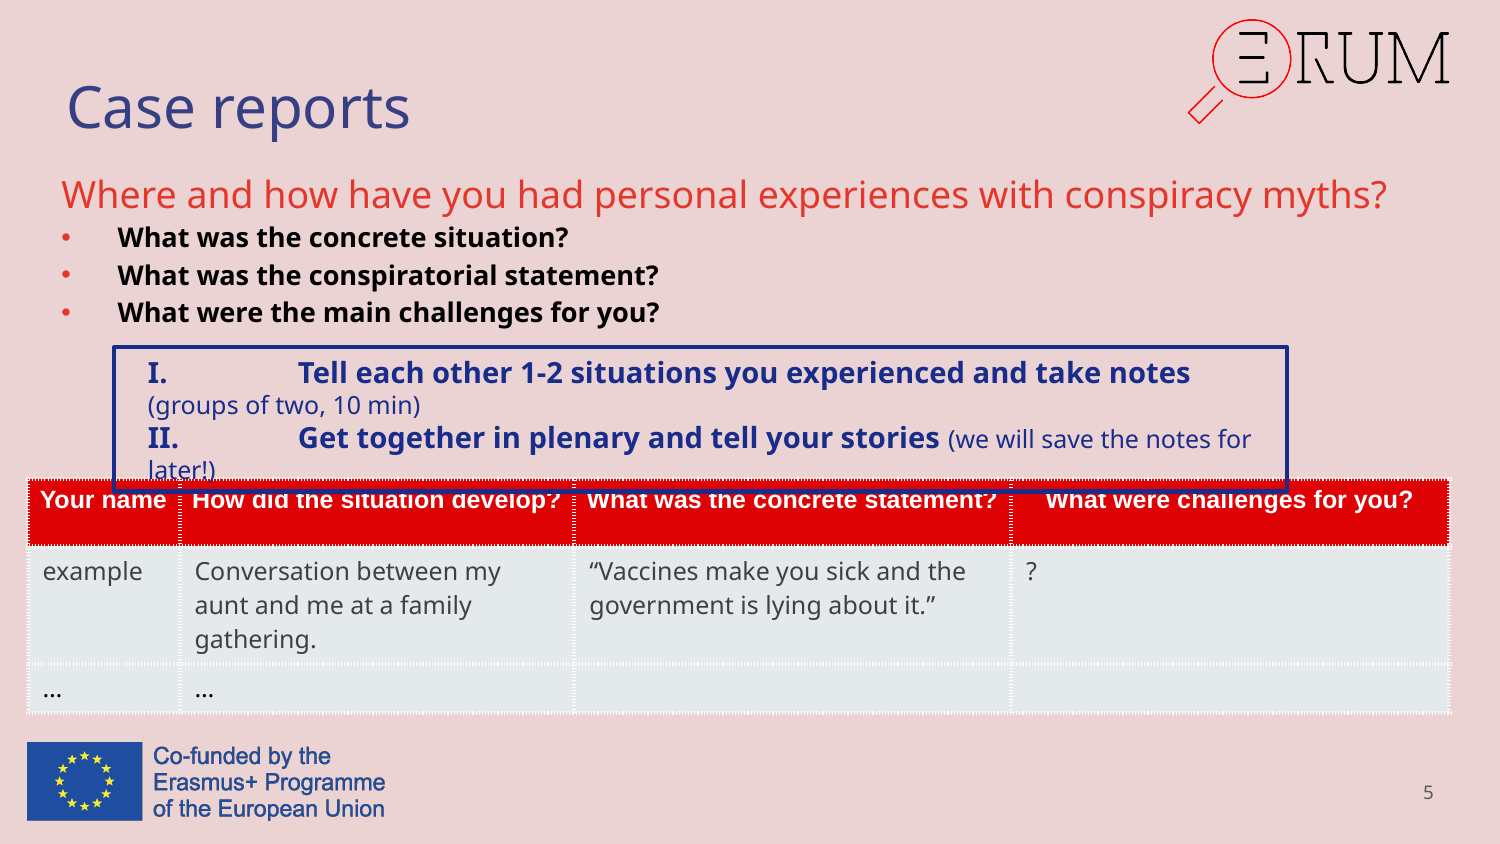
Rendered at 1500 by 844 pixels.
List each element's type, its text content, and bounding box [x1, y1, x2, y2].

table_cell … [180, 664, 574, 713]
picture [27, 742, 385, 821]
list Where and how have you had personal experiences with conspiracy myths? What was the concrete situation? What was the conspiratorial statement? What were the main challenges for you? [27, 149, 1449, 348]
picture [1136, 0, 1500, 137]
table_header Your name [28, 479, 180, 546]
table_cell “Vaccines make you sick and the government is lying about it.” [574, 546, 1011, 664]
table_cell … [28, 664, 180, 713]
title Case reports [51, 55, 1168, 149]
text_box I. Tell each other 1-2 situations you experienced and take notes (groups of two, 10 min) II. Get together in plenary and tell your stories (we will save the notes for later!) [114, 347, 1287, 492]
table_cell [1011, 664, 1449, 713]
table_cell [574, 664, 1011, 713]
table_cell example [28, 546, 180, 664]
table_cell ? [1011, 546, 1449, 664]
table_header What were challenges for you? [1011, 479, 1449, 546]
slide_number 5 [1358, 761, 1449, 826]
table_header How did the situation develop? [180, 492, 574, 546]
table_cell Conversation between my aunt and me at a family gathering. [180, 546, 574, 664]
table_header What was the concrete statement? [574, 492, 1011, 546]
